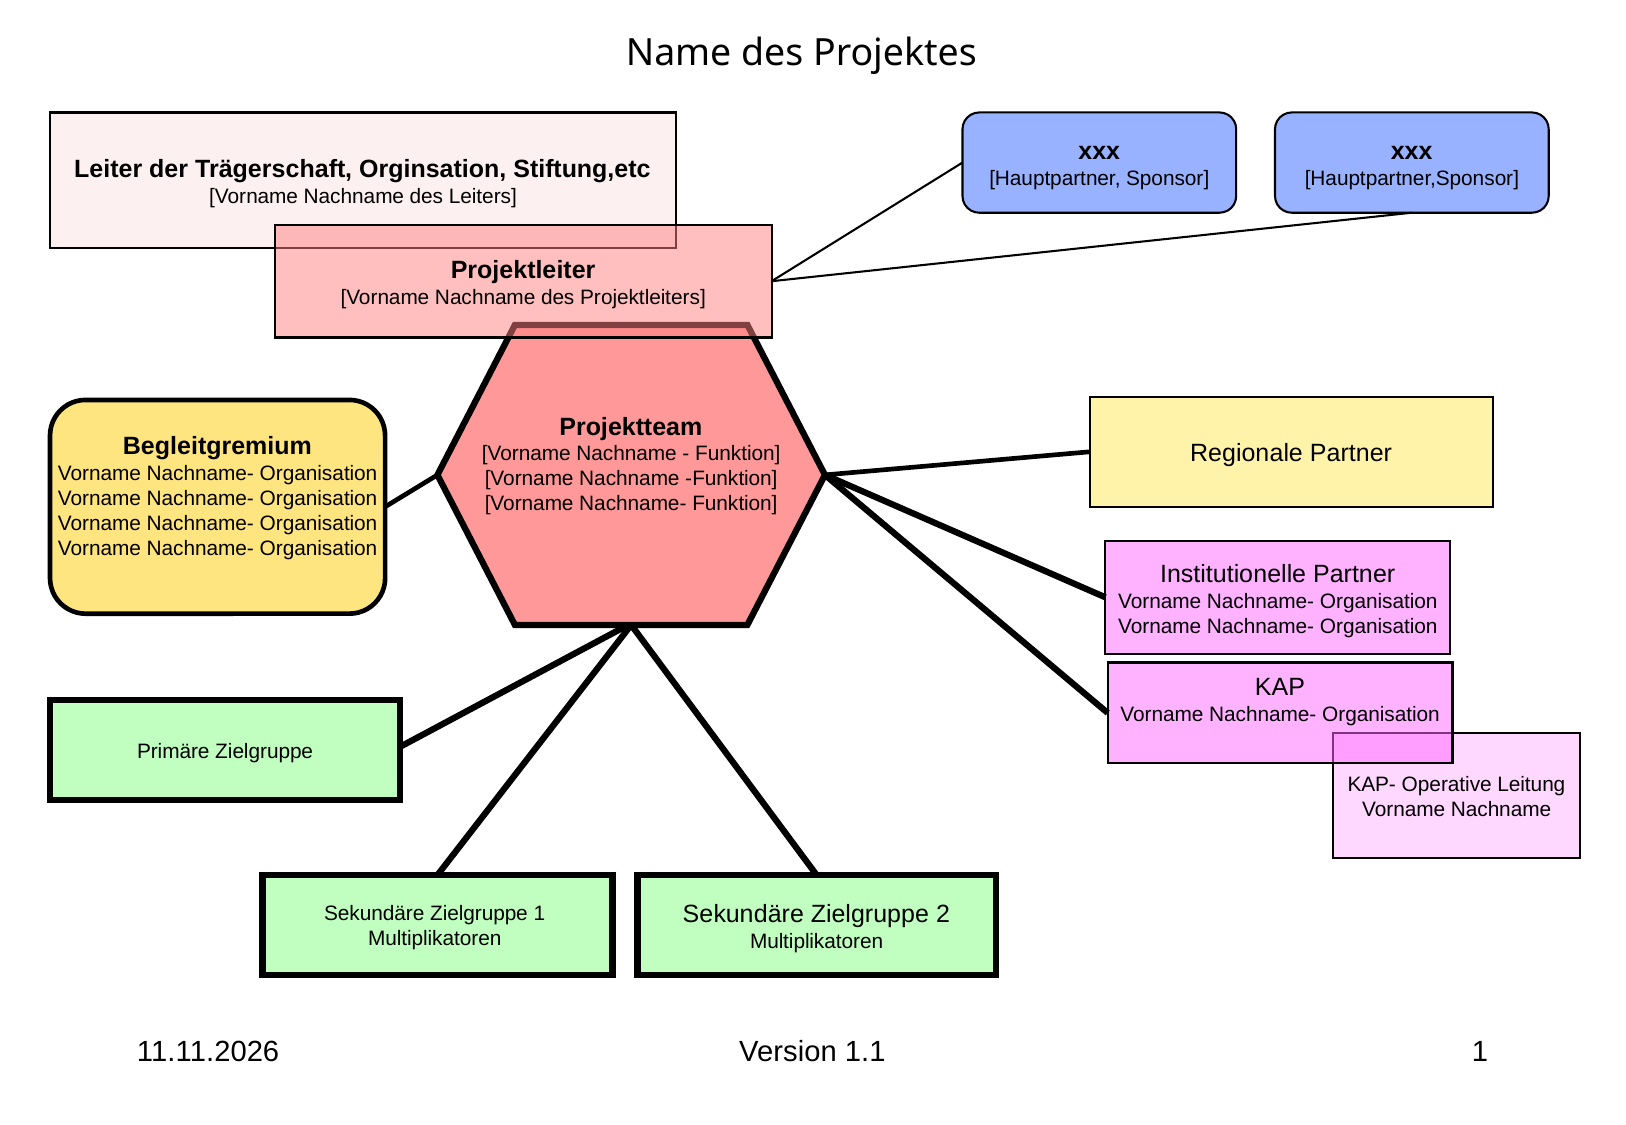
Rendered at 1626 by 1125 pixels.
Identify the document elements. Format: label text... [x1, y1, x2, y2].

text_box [824, 451, 1091, 473]
title Name des Projektes [275, 0, 1329, 152]
text_box Leiter der Trägerschaft, Orginsation, Stiftung,etc [Vorname Nachname des Leiters] [50, 112, 677, 249]
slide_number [121, 1024, 461, 1101]
text_box KAP- Operative Leitung Vorname Nachname [1332, 732, 1581, 858]
text_box xxx [Hauptpartner,Sponsor] [1275, 112, 1549, 213]
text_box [771, 162, 963, 282]
text_box Institutionelle Partner Vorname Nachname- Organisation Vorname Nachname- Organisation [1112, 540, 1451, 654]
text_box KAP Vorname Nachname- Organisation [1107, 662, 1453, 764]
text_box Primäre Zielgruppe [50, 699, 401, 800]
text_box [399, 624, 629, 748]
footer Version 1.1 [554, 1024, 1071, 1101]
text_box Sekundäre Zielgruppe 2 Multiplikatoren [637, 875, 996, 976]
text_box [437, 627, 629, 873]
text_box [630, 627, 817, 873]
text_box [387, 474, 435, 508]
text_box Sekundäre Zielgruppe 1 Multiplikatoren [262, 875, 613, 976]
slide_number 1 [1164, 1024, 1504, 1101]
text_box Regionale Partner [1090, 396, 1493, 507]
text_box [966, 212, 1413, 282]
text_box xxx [Hauptpartner, Sponsor] [962, 152, 1237, 211]
text_box Projektteam [Vorname Nachname - Funktion] [Vorname Nachname -Funktion] [Vorname Nachname- Funktion] [437, 338, 819, 625]
text_box Projektleiter [Vorname Nachname des Projektleiters] [275, 224, 772, 338]
text_box Begleitgremium Vorname Nachname- Organisation Vorname Nachname- Organisation Vorname Nachname- Organisation Vorname Nachname- Organisation [50, 399, 386, 614]
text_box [824, 474, 1109, 714]
